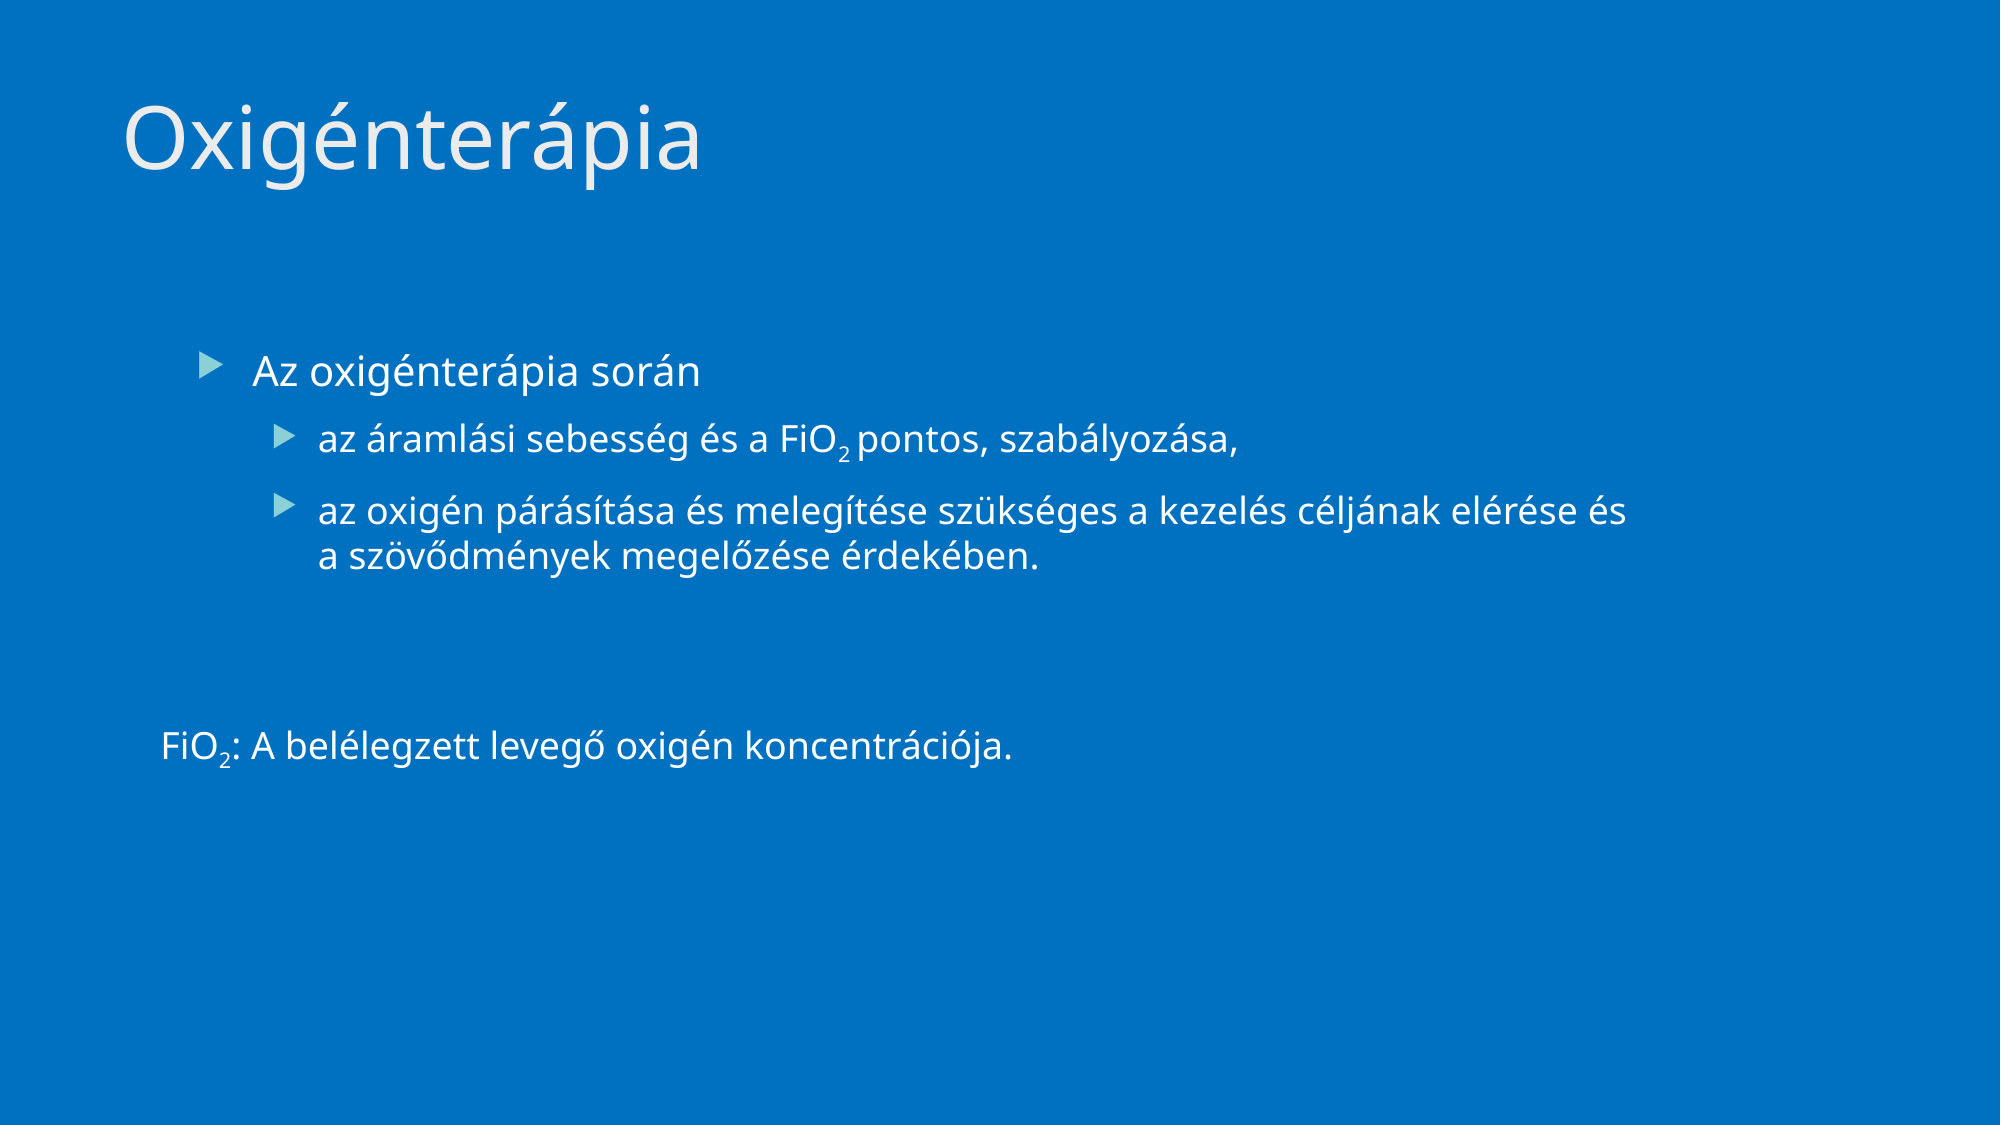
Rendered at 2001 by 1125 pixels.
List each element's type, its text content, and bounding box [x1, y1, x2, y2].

text_box FiO2: A belélegzett levegő oxigén koncentrációja. [145, 714, 1480, 781]
title Oxigénterápia [106, 74, 1649, 304]
list Az oxigénterápia során az áramlási sebesség és a FiO2 pontos, szabályozása, az oxigén párásítása és melegítése szükséges a kezelés céljának elérése és a szövődmények megelőzése érdekében. [181, 336, 1649, 990]
